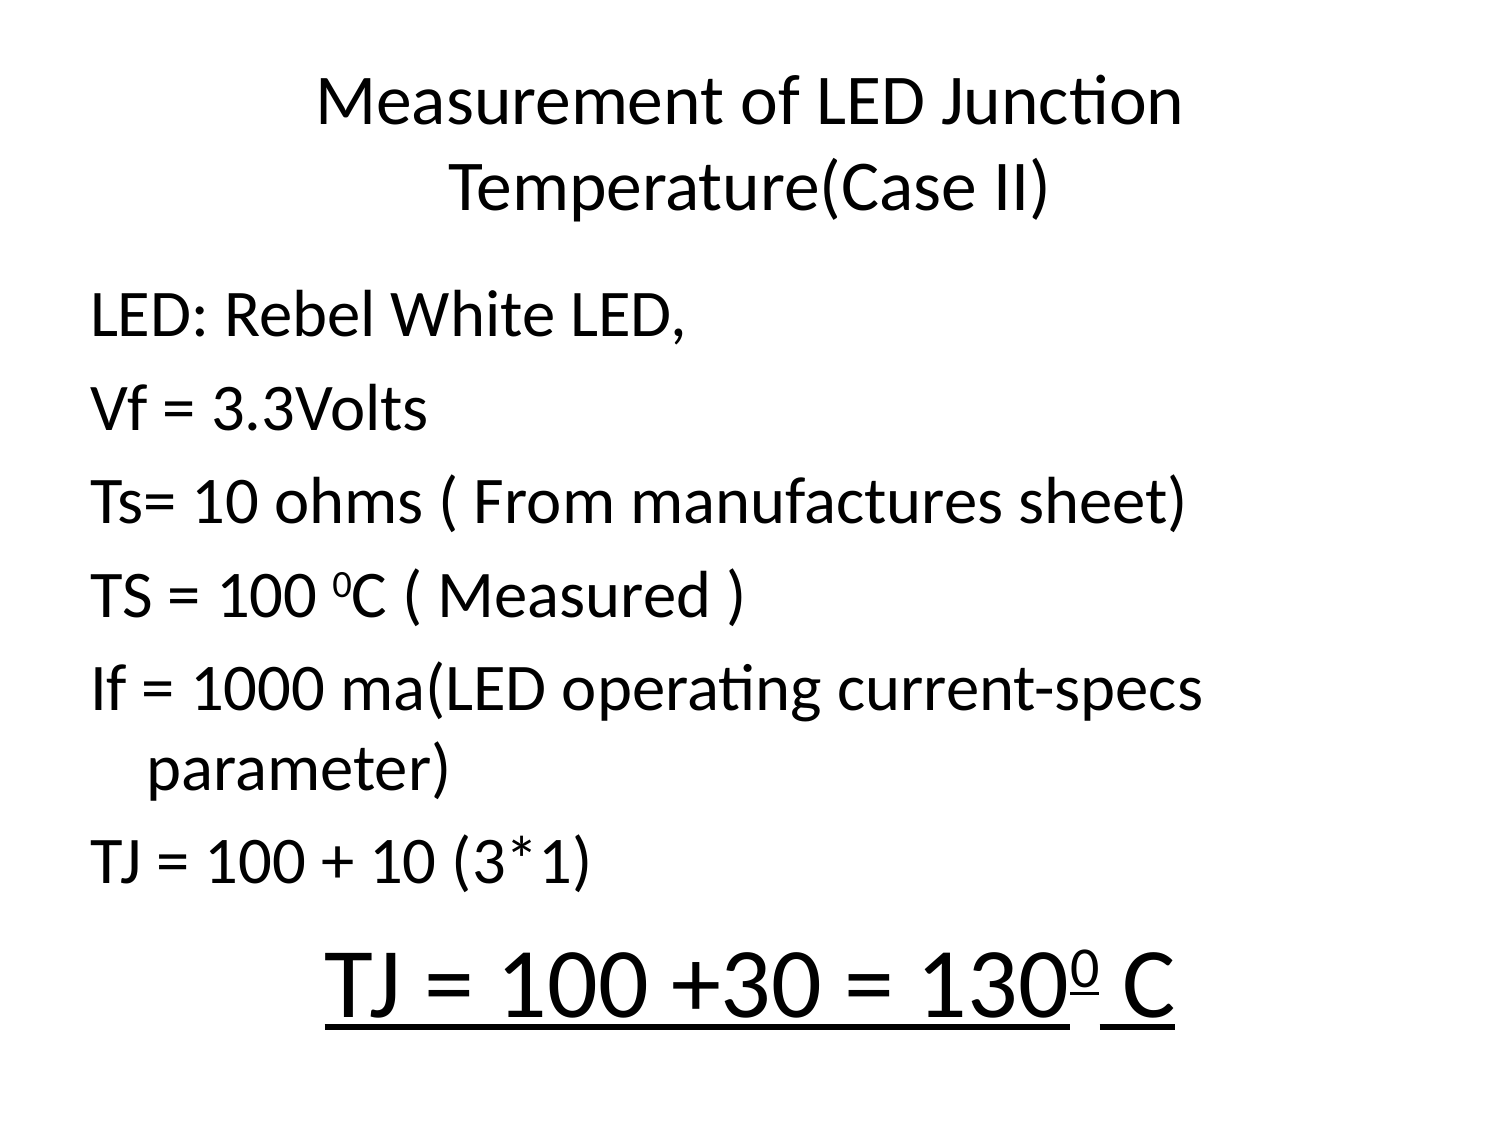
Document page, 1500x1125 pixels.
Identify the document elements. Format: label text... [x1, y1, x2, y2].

list LED: Rebel White LED, Vf = 3.3Volts Ts= 10 ohms ( From manufactures sheet) TS = 100 0C ( Measured ) If = 1000 ma(LED operating current-specs parameter) TJ = 100 + 10 (3*1) TJ = 100 +30 = 1300 C [75, 262, 1425, 1075]
title Measurement of LED Junction Temperature(Case II) [75, 45, 1425, 233]
